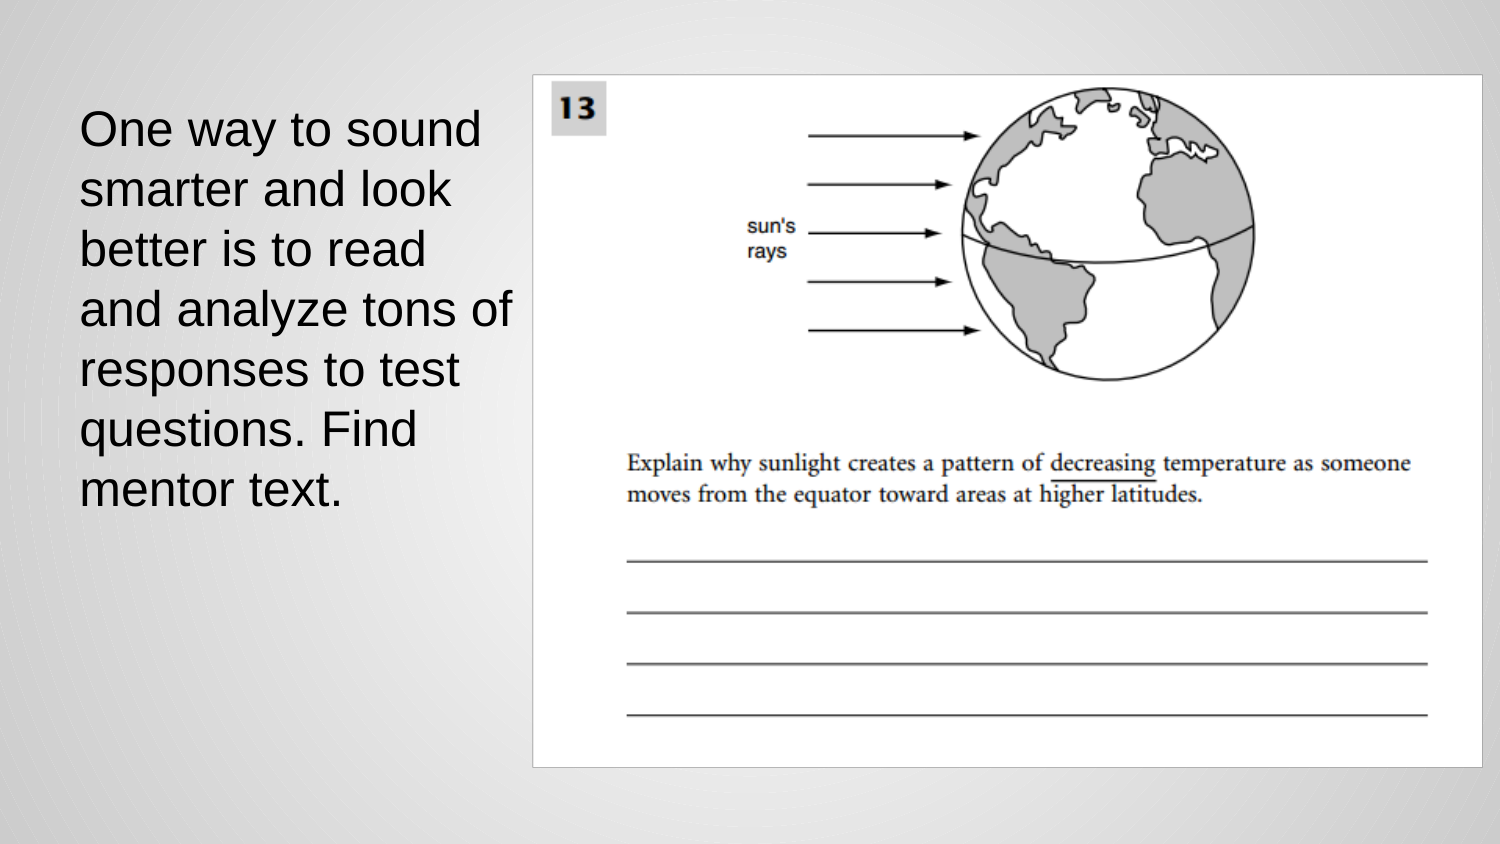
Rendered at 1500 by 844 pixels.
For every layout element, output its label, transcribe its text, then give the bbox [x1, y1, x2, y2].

text_box One way to sound smarter and look better is to read and analyze tons of responses to test questions. Find mentor text. [64, 81, 530, 771]
text_box [530, 72, 1486, 772]
